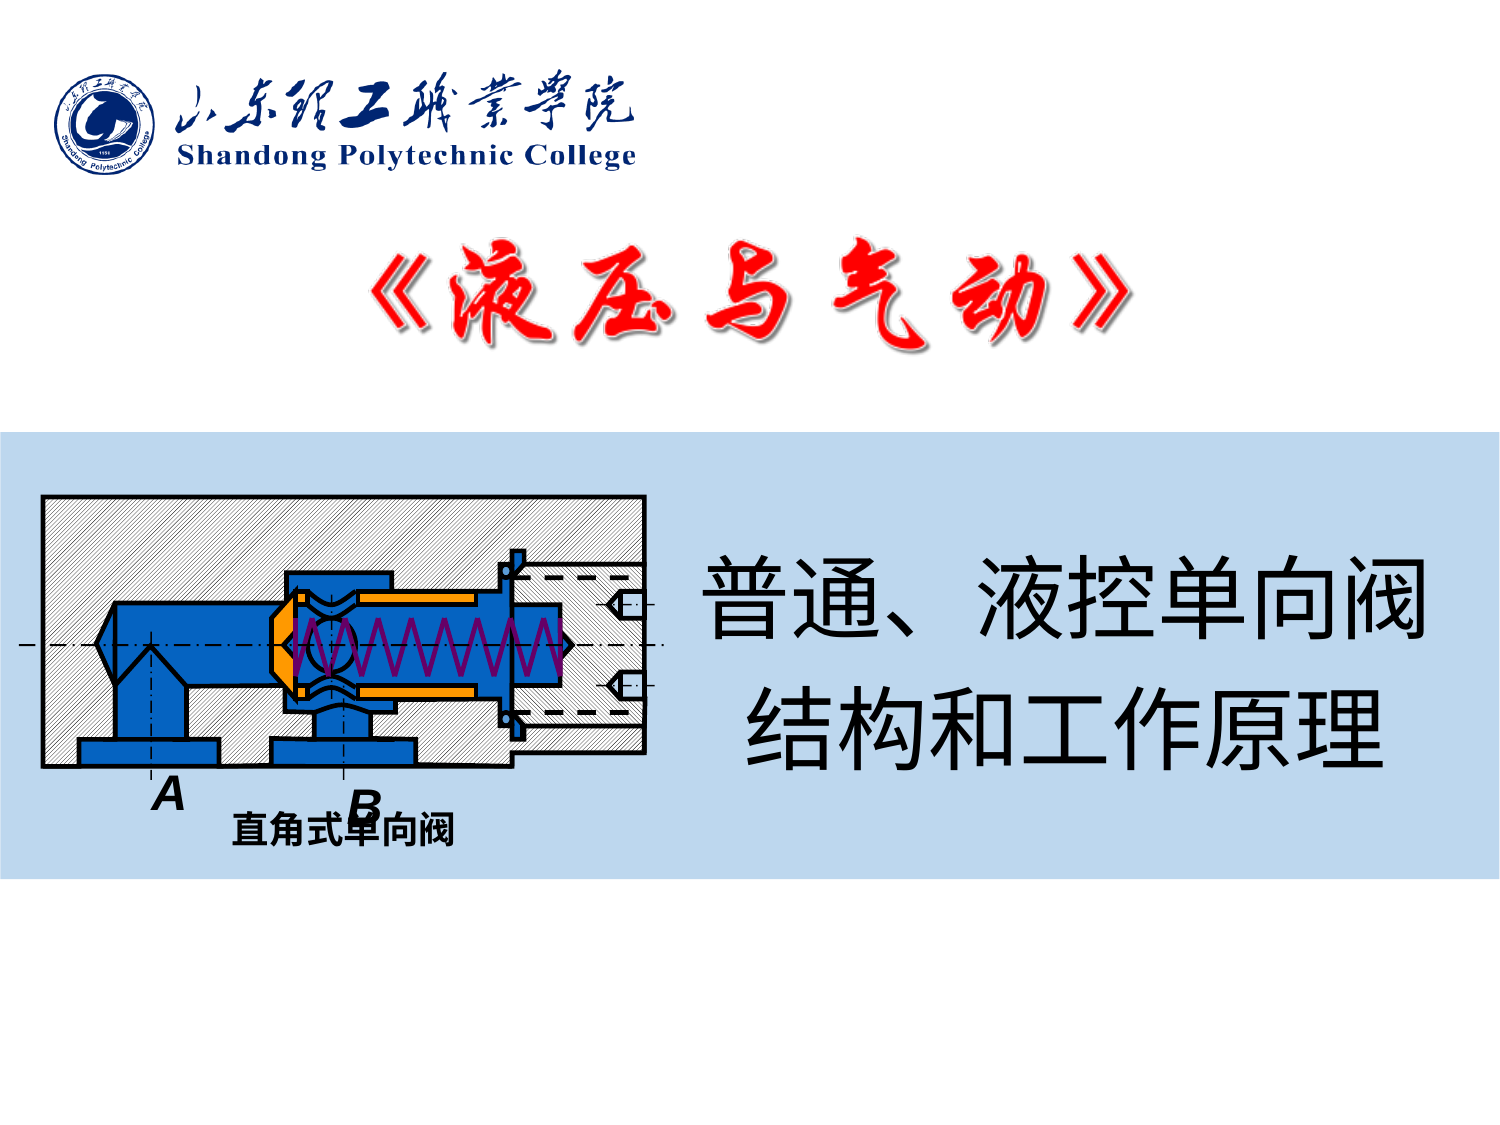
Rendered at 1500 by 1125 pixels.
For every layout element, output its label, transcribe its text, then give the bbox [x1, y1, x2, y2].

picture [54, 69, 635, 175]
picture [311, 219, 1189, 388]
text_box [18, 496, 669, 860]
text_box 普通、液控单向阀结构和工作原理 [679, 511, 1453, 790]
